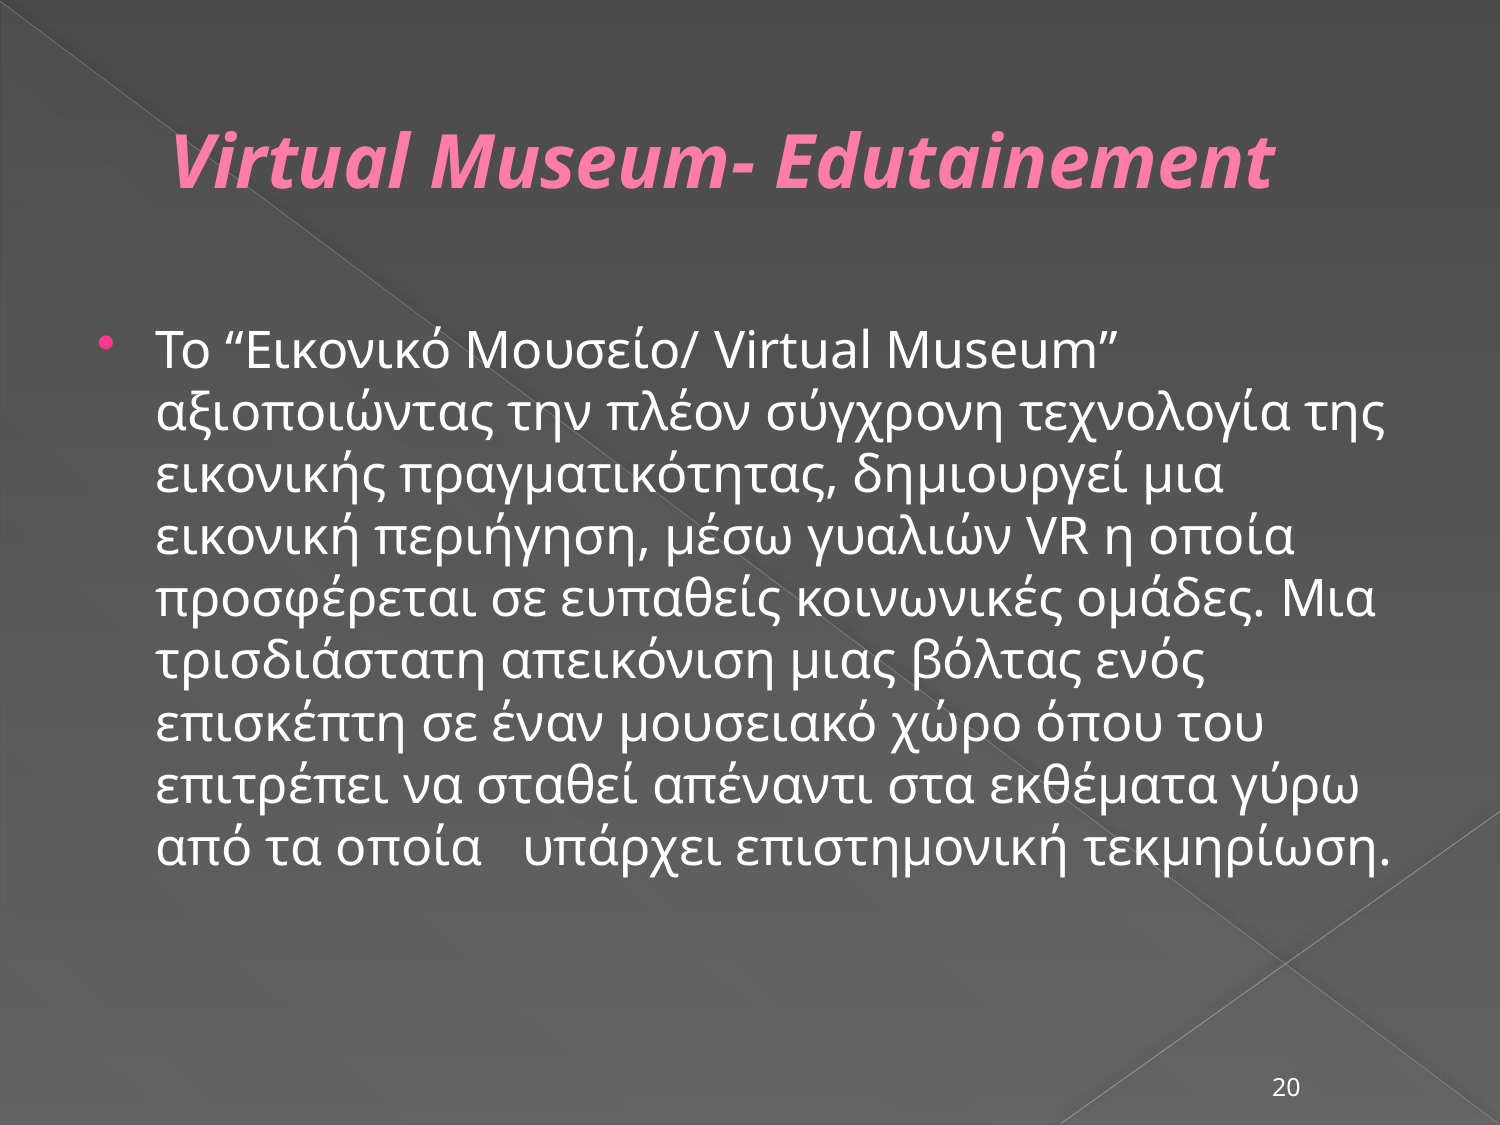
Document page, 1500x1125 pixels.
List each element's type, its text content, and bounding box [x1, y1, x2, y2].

list To “Εικονικό Μουσείο/ Virtual Museum” αξιοποιώντας την πλέον σύγχρονη τεχνολογία της εικονικής πραγματικότητας, δημιουργεί μια εικονική περιήγηση, μέσω γυαλιών VR η οποία προσφέρεται σε ευπαθείς κοινωνικές ομάδες. Μια τρισδιάστατη απεικόνιση μιας βόλτας ενός επισκέπτη σε έναν μουσειακό χώρο όπου του επιτρέπει να σταθεί απέναντι στα εκθέματα γύρω από τα οποία υπάρχει επιστημονική τεκμηρίωση. [75, 308, 1425, 1059]
title Virtual Museum- Edutainement [75, 43, 1425, 274]
slide_number 20 [1245, 1063, 1328, 1113]
